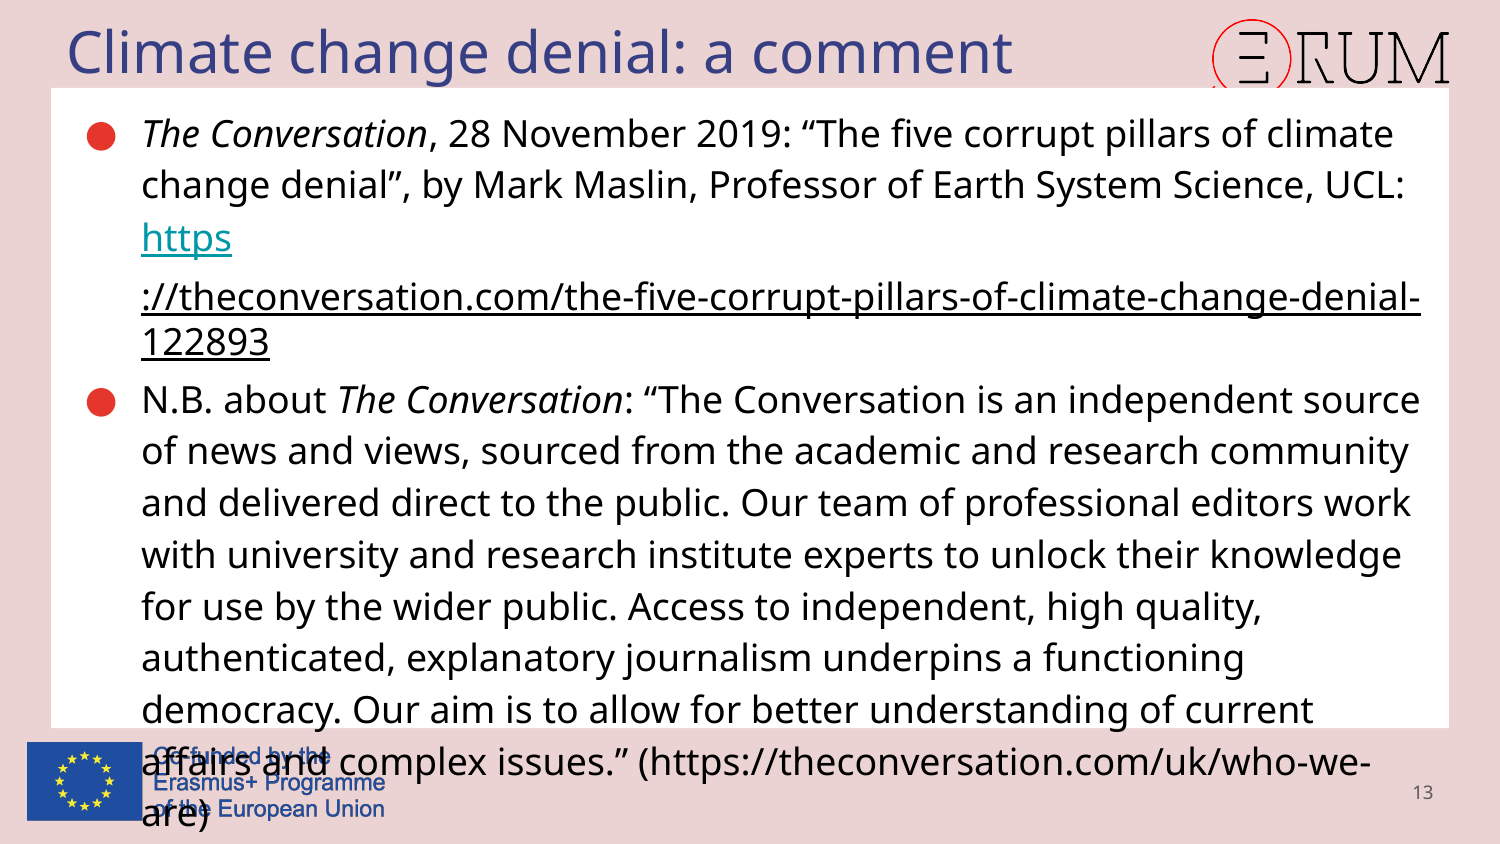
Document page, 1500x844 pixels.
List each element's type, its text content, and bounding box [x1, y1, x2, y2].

list The Conversation, 28 November 2019: “The five corrupt pillars of climate change denial”, by Mark Maslin, Professor of Earth System Science, UCL: https://theconversation.com/the-five-corrupt-pillars-of-climate-change-denial-122893 N.B. about The Conversation: “The Conversation is an independent source of news and views, sourced from the academic and research community and delivered direct to the public. Our team of professional editors work with university and research institute experts to unlock their knowledge for use by the wider public. Access to independent, high quality, authenticated, explanatory journalism underpins a functioning democracy. Our aim is to allow for better understanding of current affairs and complex issues.” (https://theconversation.com/uk/who-we-are) [51, 87, 1449, 729]
picture [27, 742, 385, 821]
title Climate change denial: a comment [51, 0, 1168, 87]
slide_number 13 [1358, 761, 1449, 826]
picture [1168, 0, 1500, 137]
